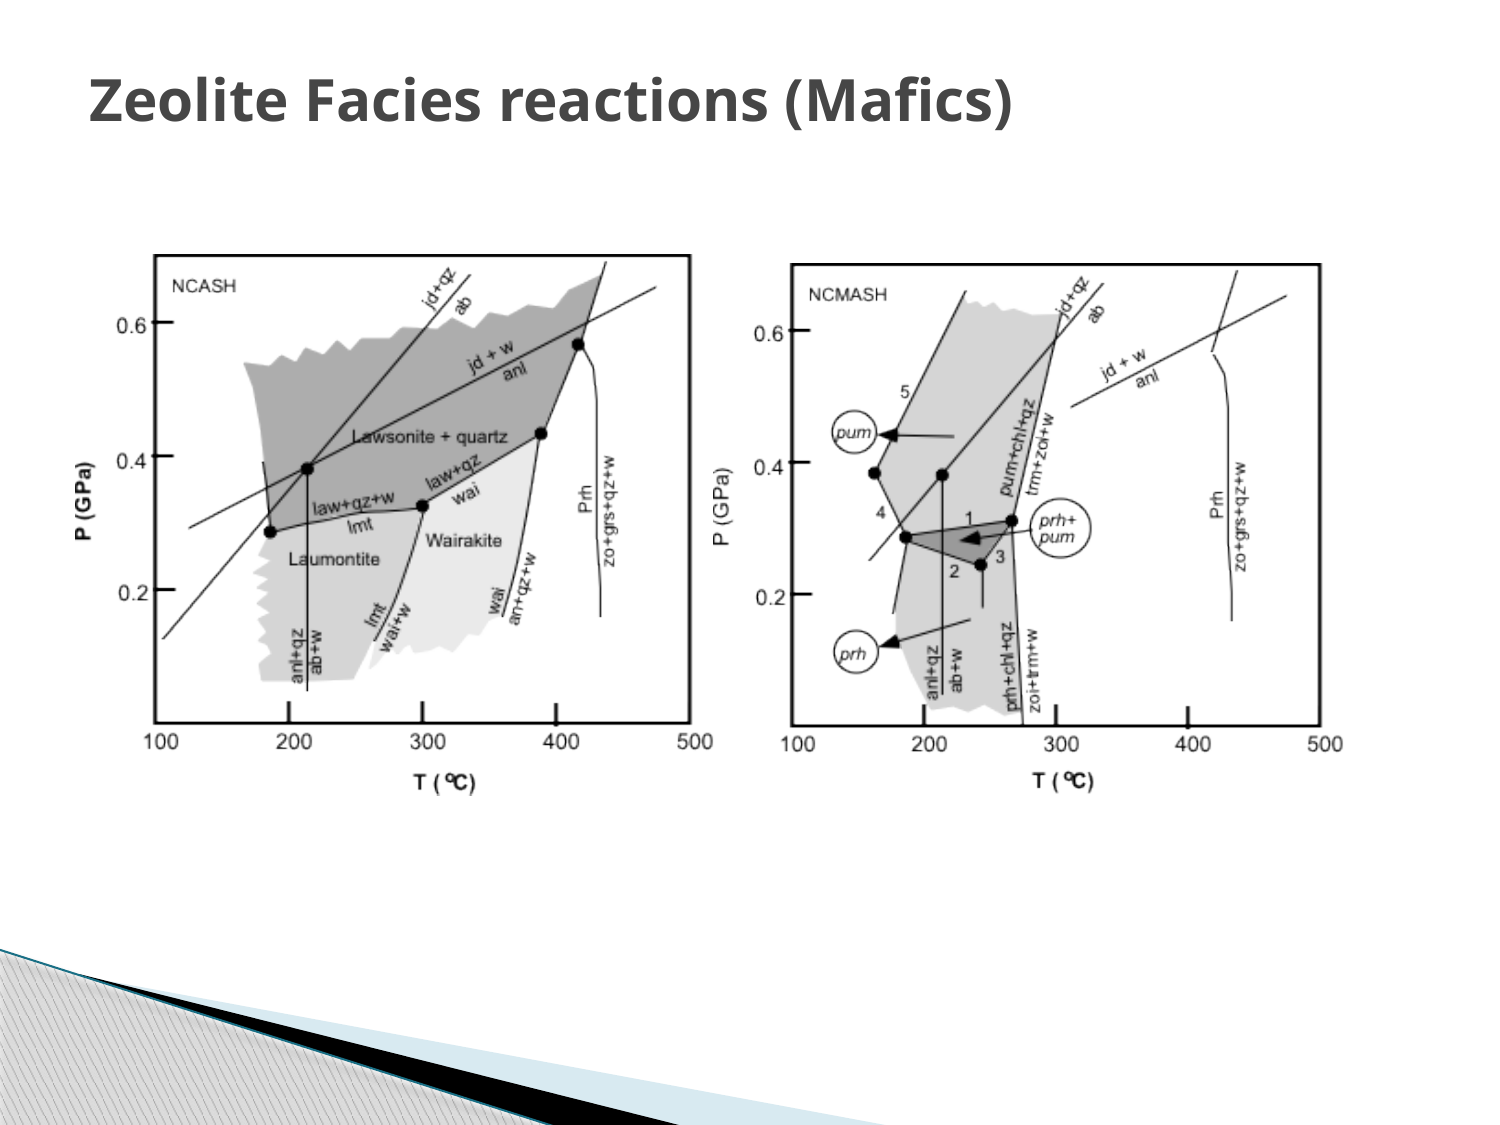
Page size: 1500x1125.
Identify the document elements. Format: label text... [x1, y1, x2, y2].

picture [74, 254, 1347, 797]
title Zeolite Facies reactions (Mafics) [75, 45, 1425, 151]
